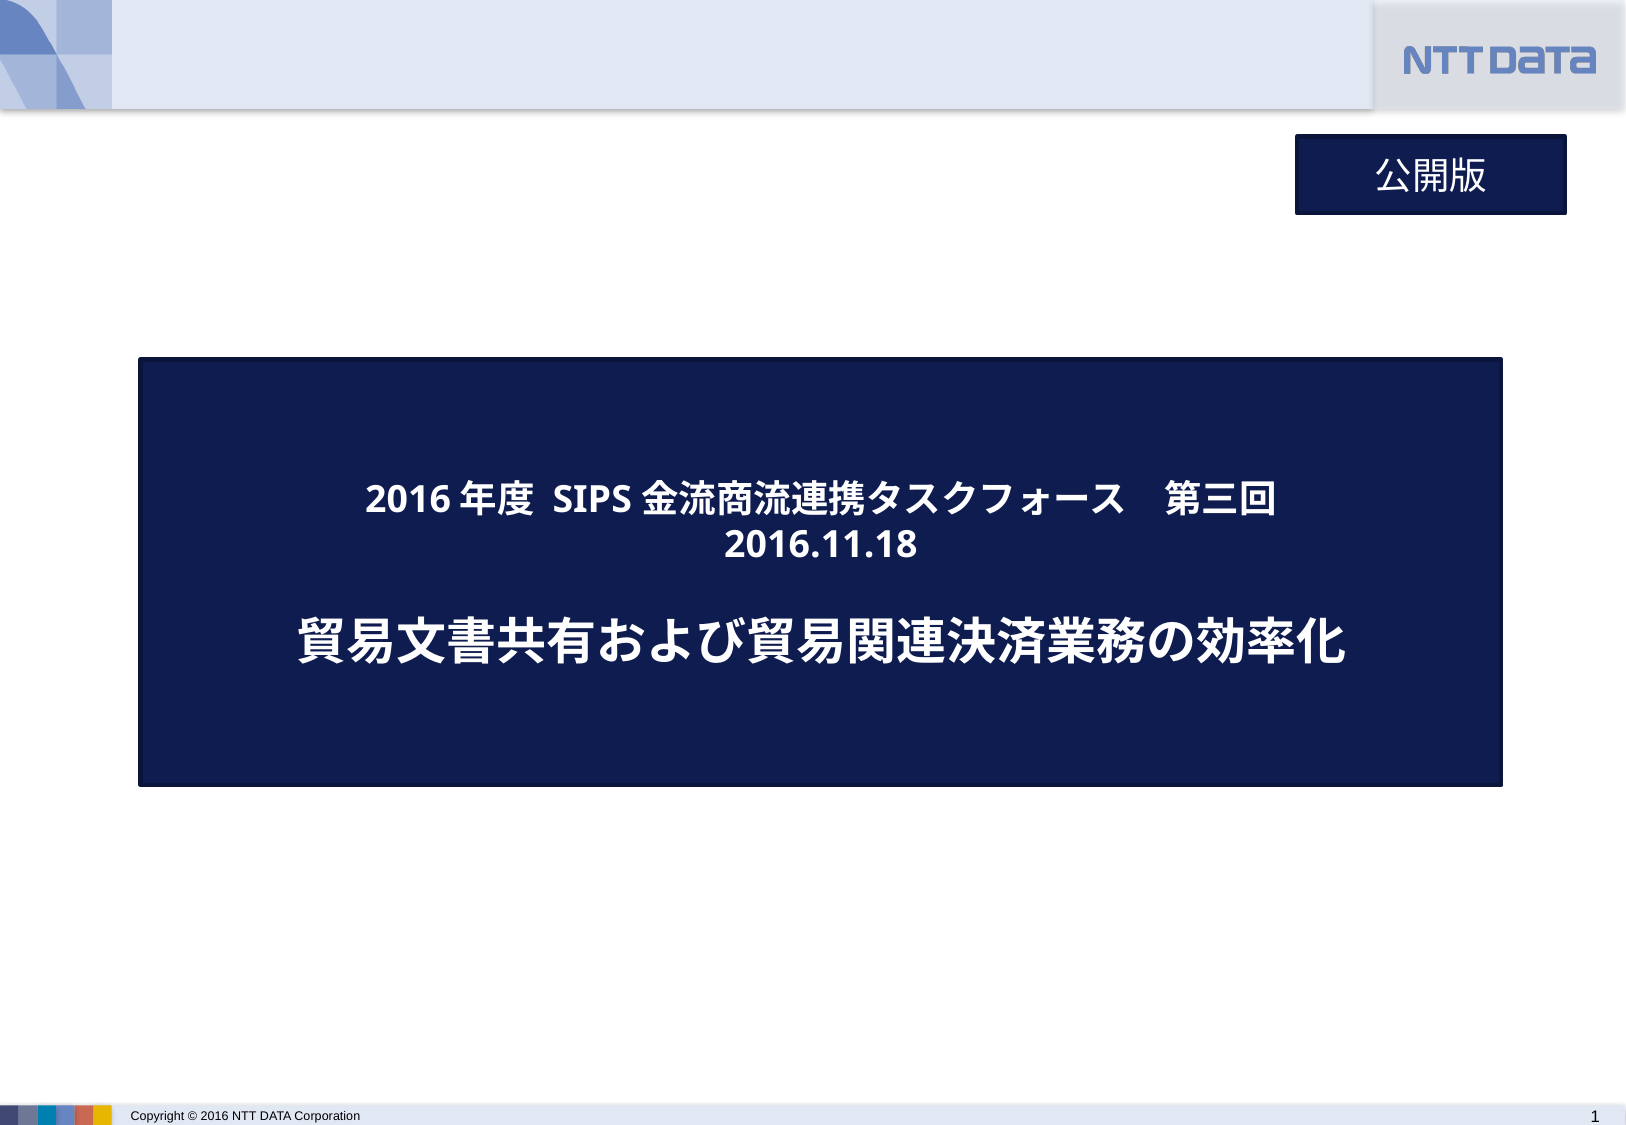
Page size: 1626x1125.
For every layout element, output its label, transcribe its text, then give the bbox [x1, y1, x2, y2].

text_box 2016年度 SIPS金流商流連携タスクフォース 第三回 2016.11.18 貿易文書共有および貿易関連決済業務の効率化 [138, 357, 1503, 787]
picture [1404, 46, 1596, 74]
picture [0, 0, 112, 109]
text_box 公開版 [1295, 134, 1567, 215]
